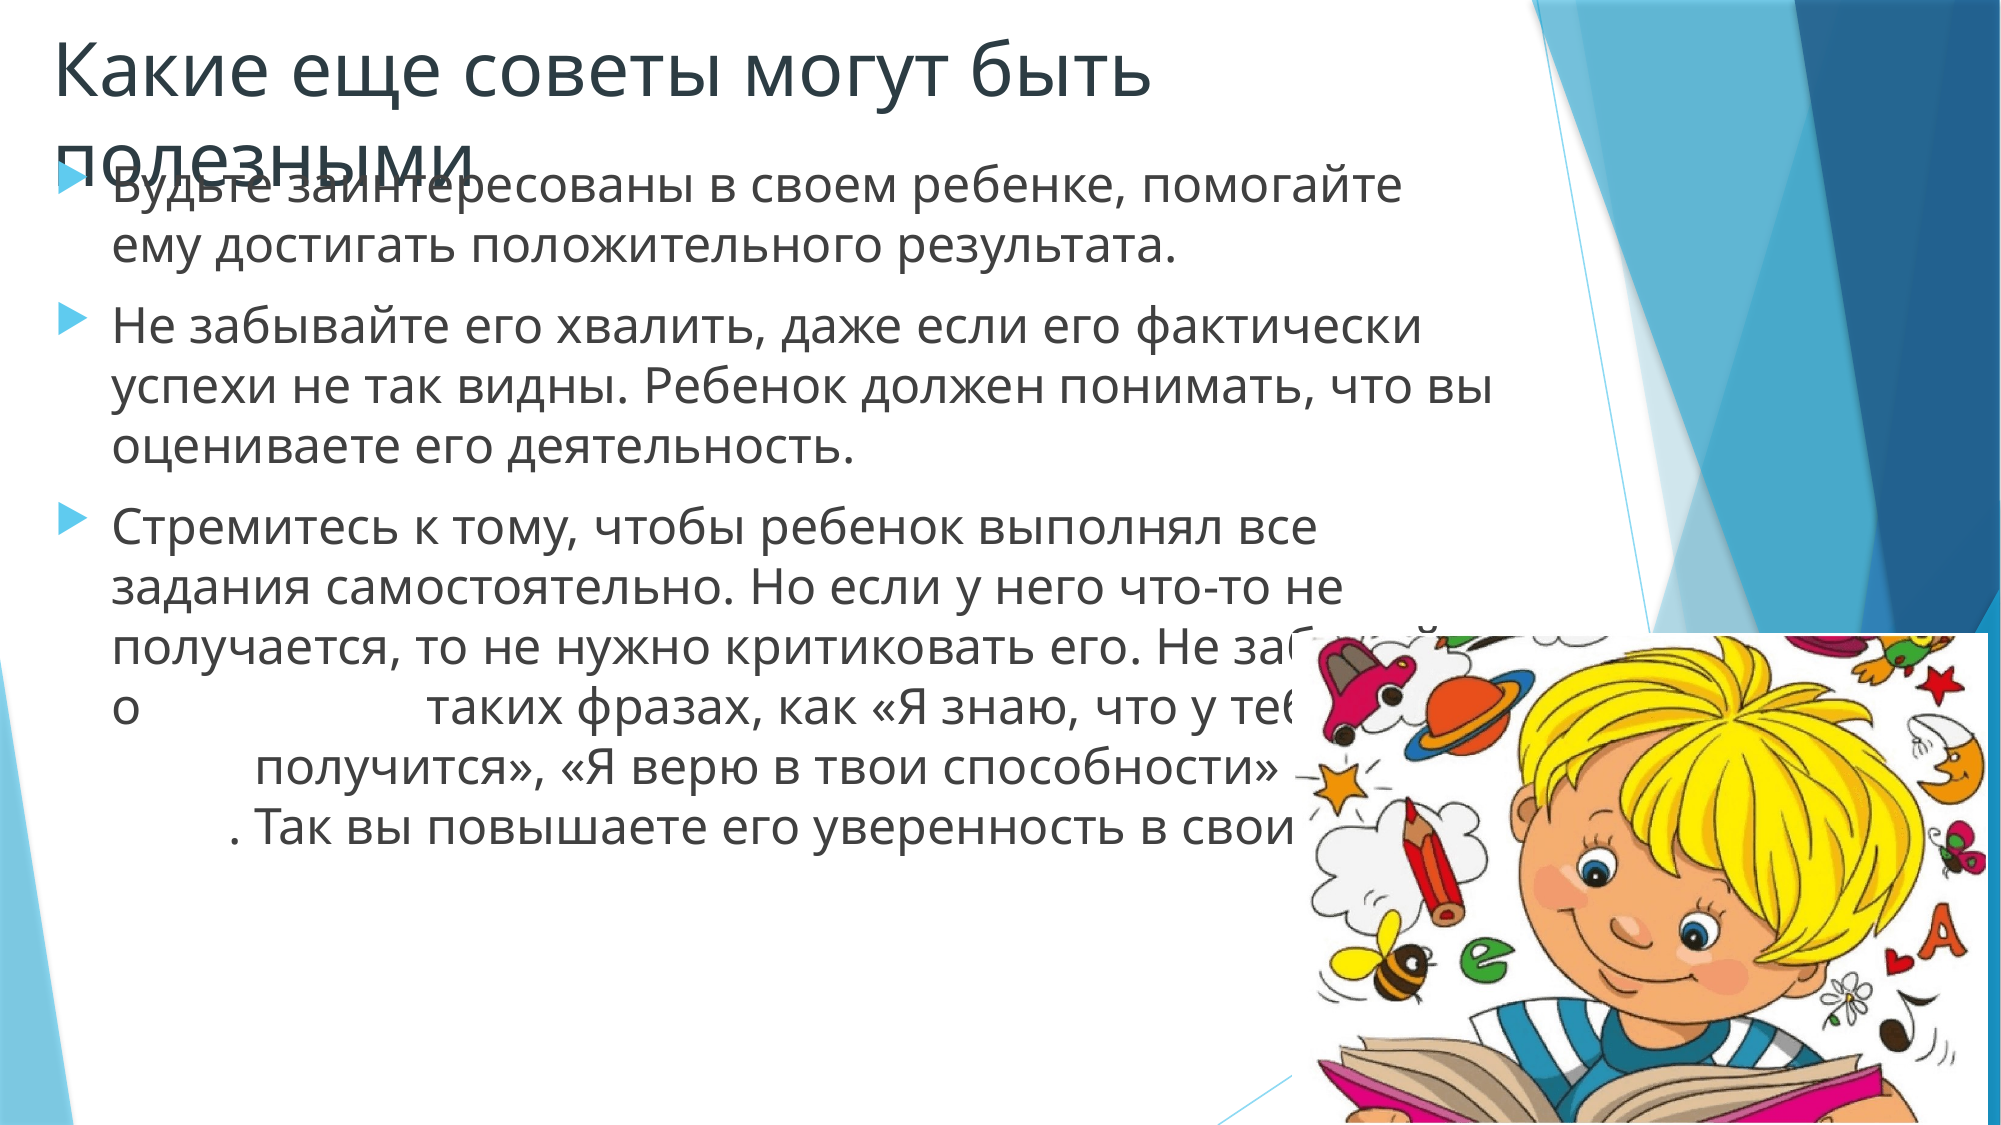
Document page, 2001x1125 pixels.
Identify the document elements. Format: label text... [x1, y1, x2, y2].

title Какие еще советы могут быть полезными [37, 14, 1523, 309]
list Будьте заинтересованы в своем ребенке, помогайте ему достигать положительного результата. Не забывайте его хвалить, даже если его фактически успехи не так видны. Ребенок должен понимать, что вы оцениваете его деятельность. Стремитесь к тому, чтобы ребенок выполнял все задания самостоятельно. Но если у него что-то не получается, то не нужно критиковать его. Не забывайте о таких фразах, как «Я знаю, что у тебя все получится», «Я верю в твои способности» и т.д . Так вы повышаете его уверенность в своих силах. [39, 145, 1522, 992]
picture [1292, 633, 1989, 1125]
